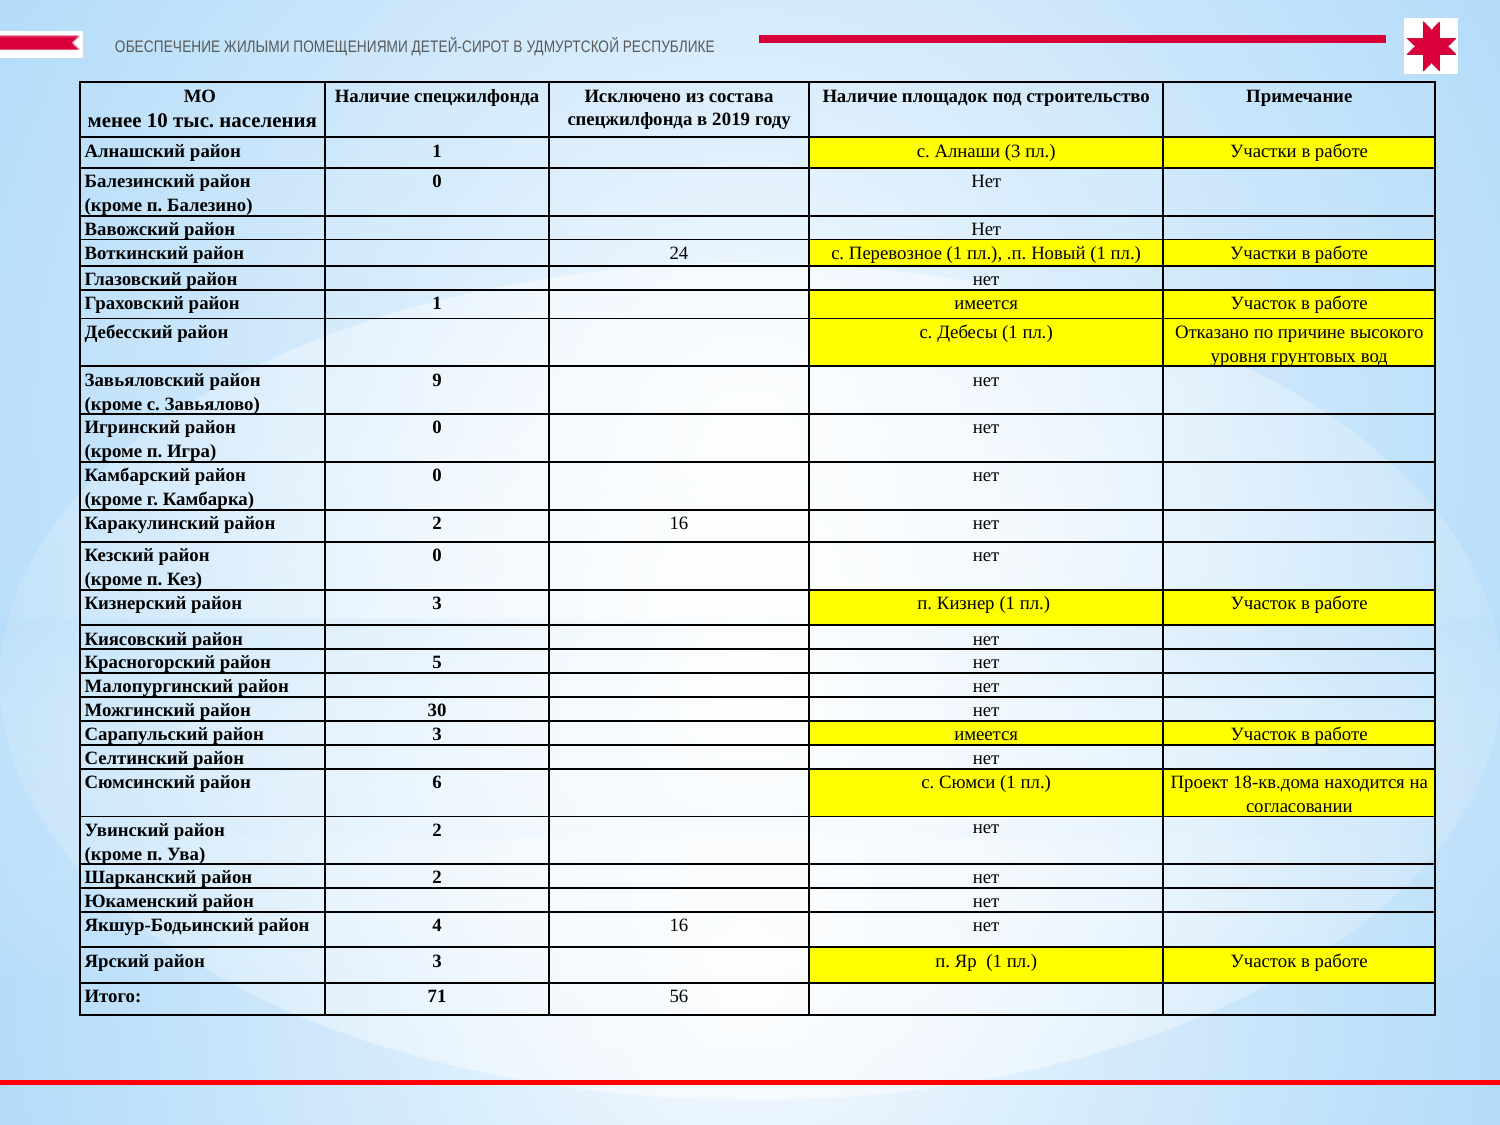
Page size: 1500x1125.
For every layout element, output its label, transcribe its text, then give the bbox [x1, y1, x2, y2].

table_cell 1 [326, 138, 548, 167]
table_cell нет [810, 865, 1162, 887]
table_cell имеется [810, 722, 1162, 744]
picture [0, 30, 83, 58]
table_cell [550, 698, 808, 720]
table_cell Ярский район [81, 948, 324, 982]
table_cell Алнашский район [81, 138, 324, 167]
table_cell Якшур-Бодьинский район [81, 913, 324, 946]
table_cell [550, 463, 808, 509]
table_cell [1164, 865, 1434, 887]
table_cell [1164, 463, 1434, 509]
table_cell [1164, 913, 1434, 946]
table_cell 30 [326, 698, 548, 720]
table_cell Сюмсинский район [81, 770, 324, 816]
table_cell [550, 817, 808, 863]
table_cell Селтинский район [81, 746, 324, 768]
table_cell [550, 367, 808, 413]
table_cell [1164, 169, 1434, 215]
table_cell [810, 984, 1162, 1014]
table_cell [550, 267, 808, 289]
table_cell Участки в работе [1164, 240, 1434, 265]
table_cell [1164, 746, 1434, 768]
table_cell [1164, 889, 1434, 911]
table_cell нет [810, 650, 1162, 672]
table_cell 1 [326, 291, 548, 318]
table_cell [326, 319, 548, 365]
table_cell Сарапульский район [81, 722, 324, 744]
table_cell нет [810, 913, 1162, 946]
table_cell [326, 240, 548, 265]
table_cell Итого: [81, 984, 324, 1014]
table_cell 6 [326, 770, 548, 816]
table_cell [550, 722, 808, 744]
table_cell [1164, 650, 1434, 672]
table_cell Участки в работе [1164, 138, 1434, 167]
table_cell 0 [326, 463, 548, 509]
table_cell [550, 543, 808, 589]
table_cell 0 [326, 415, 548, 461]
table_cell нет [810, 698, 1162, 720]
table_cell [326, 746, 548, 768]
table_cell Киясовский район [81, 626, 324, 648]
table_cell с. Алнаши (3 пл.) [810, 138, 1162, 167]
table_cell [550, 169, 808, 215]
table_cell Участок в работе [1164, 948, 1434, 982]
table_cell нет [810, 511, 1162, 541]
table_cell 16 [550, 511, 808, 541]
table_cell 0 [326, 543, 548, 589]
table_cell Воткинский район [81, 240, 324, 265]
table_cell Отказано по причине высокого уровня грунтовых вод [1164, 319, 1434, 365]
table_cell Увинский район (кроме п. Ува) [81, 817, 324, 863]
table_cell [550, 865, 808, 887]
table_cell п. Кизнер (1 пл.) [810, 591, 1162, 624]
table_cell нет [810, 367, 1162, 413]
table_cell 2 [326, 865, 548, 887]
table_cell Вавожский район [81, 217, 324, 239]
table_cell [550, 217, 808, 239]
table_cell Малопургинский район [81, 674, 324, 696]
table_cell Кезский район (кроме п. Кез) [81, 543, 324, 589]
table_cell [1164, 217, 1434, 239]
table_cell п. Яр (1 пл.) [810, 948, 1162, 982]
table_cell [326, 889, 548, 911]
table_cell Дебесский район [81, 319, 324, 365]
table_cell 56 [550, 984, 808, 1014]
text_box ОБЕСПЕЧЕНИЕ ЖИЛЫМИ ПОМЕЩЕНИЯМИ ДЕТЕЙ-СИРОТ В УДМУРТСКОЙ РЕСПУБЛИКЕ [100, 28, 759, 63]
table_cell 5 [326, 650, 548, 672]
table_cell Можгинский район [81, 698, 324, 720]
table_cell 3 [326, 722, 548, 744]
table_cell с. Сюмси (1 пл.) [810, 770, 1162, 816]
table_cell [1164, 415, 1434, 461]
table_cell 16 [550, 913, 808, 946]
table_header Наличие площадок под строительство [810, 83, 1162, 136]
table_cell [550, 291, 808, 318]
table_cell нет [810, 626, 1162, 648]
table_cell 9 [326, 367, 548, 413]
table_cell [550, 746, 808, 768]
table_cell [550, 415, 808, 461]
table_cell нет [810, 674, 1162, 696]
table_cell 2 [326, 511, 548, 541]
table_cell нет [810, 543, 1162, 589]
table_header Примечание [1164, 83, 1434, 136]
table_cell нет [810, 463, 1162, 509]
picture [1403, 18, 1458, 74]
table_cell [326, 626, 548, 648]
table_cell Каракулинский район [81, 511, 324, 541]
table_cell 4 [326, 913, 548, 946]
table_cell [1164, 511, 1434, 541]
table_cell [550, 674, 808, 696]
table_header Исключено из состава спецжилфонда в 2019 году [550, 83, 808, 136]
table_cell Глазовский район [81, 267, 324, 289]
table_cell Шарканский район [81, 865, 324, 887]
table_cell Нет [810, 169, 1162, 215]
table_cell [1164, 626, 1434, 648]
table_cell [550, 138, 808, 167]
table_cell [550, 650, 808, 672]
table_cell [550, 948, 808, 982]
table_cell нет [810, 817, 1162, 863]
table_cell [1164, 698, 1434, 720]
table_cell 24 [550, 240, 808, 265]
table_cell [550, 319, 808, 365]
table_cell [550, 889, 808, 911]
table_cell 3 [326, 948, 548, 982]
table_cell Балезинский район (кроме п. Балезино) [81, 169, 324, 215]
table_cell 3 [326, 591, 548, 624]
table_cell Участок в работе [1164, 591, 1434, 624]
table_cell Камбарский район (кроме г. Камбарка) [81, 463, 324, 509]
table_header МО менее 10 тыс. населения [81, 83, 324, 136]
table_cell с. Перевозное (1 пл.), .п. Новый (1 пл.) [810, 240, 1162, 265]
table_cell Проект 18-кв.дома находится на согласовании [1164, 770, 1434, 816]
table_cell [550, 626, 808, 648]
table_cell [550, 770, 808, 816]
table_cell Участок в работе [1164, 722, 1434, 744]
table_cell Юкаменский район [81, 889, 324, 911]
table_cell Граховский район [81, 291, 324, 318]
table_cell [326, 267, 548, 289]
table_header Наличие спецжилфонда [326, 83, 548, 136]
table_cell [1164, 817, 1434, 863]
table_cell [326, 217, 548, 239]
table_cell нет [810, 415, 1162, 461]
table_cell [326, 674, 548, 696]
table_cell Завьяловский район (кроме с. Завьялово) [81, 367, 324, 413]
table_cell [1164, 543, 1434, 589]
table_cell [1164, 367, 1434, 413]
table_cell 0 [326, 169, 548, 215]
table_cell [1164, 984, 1434, 1014]
table_cell Красногорский район [81, 650, 324, 672]
table_cell нет [810, 746, 1162, 768]
table_cell имеется [810, 291, 1162, 318]
table_cell Игринский район (кроме п. Игра) [81, 415, 324, 461]
table_cell Кизнерский район [81, 591, 324, 624]
table_cell 71 [326, 984, 548, 1014]
table_cell нет [810, 267, 1162, 289]
table_cell [1164, 674, 1434, 696]
table_cell [550, 591, 808, 624]
table_cell нет [810, 889, 1162, 911]
table_cell 2 [326, 817, 548, 863]
table_cell [1164, 267, 1434, 289]
table_cell Участок в работе [1164, 291, 1434, 318]
table_cell Нет [810, 217, 1162, 239]
table_cell с. Дебесы (1 пл.) [810, 319, 1162, 365]
